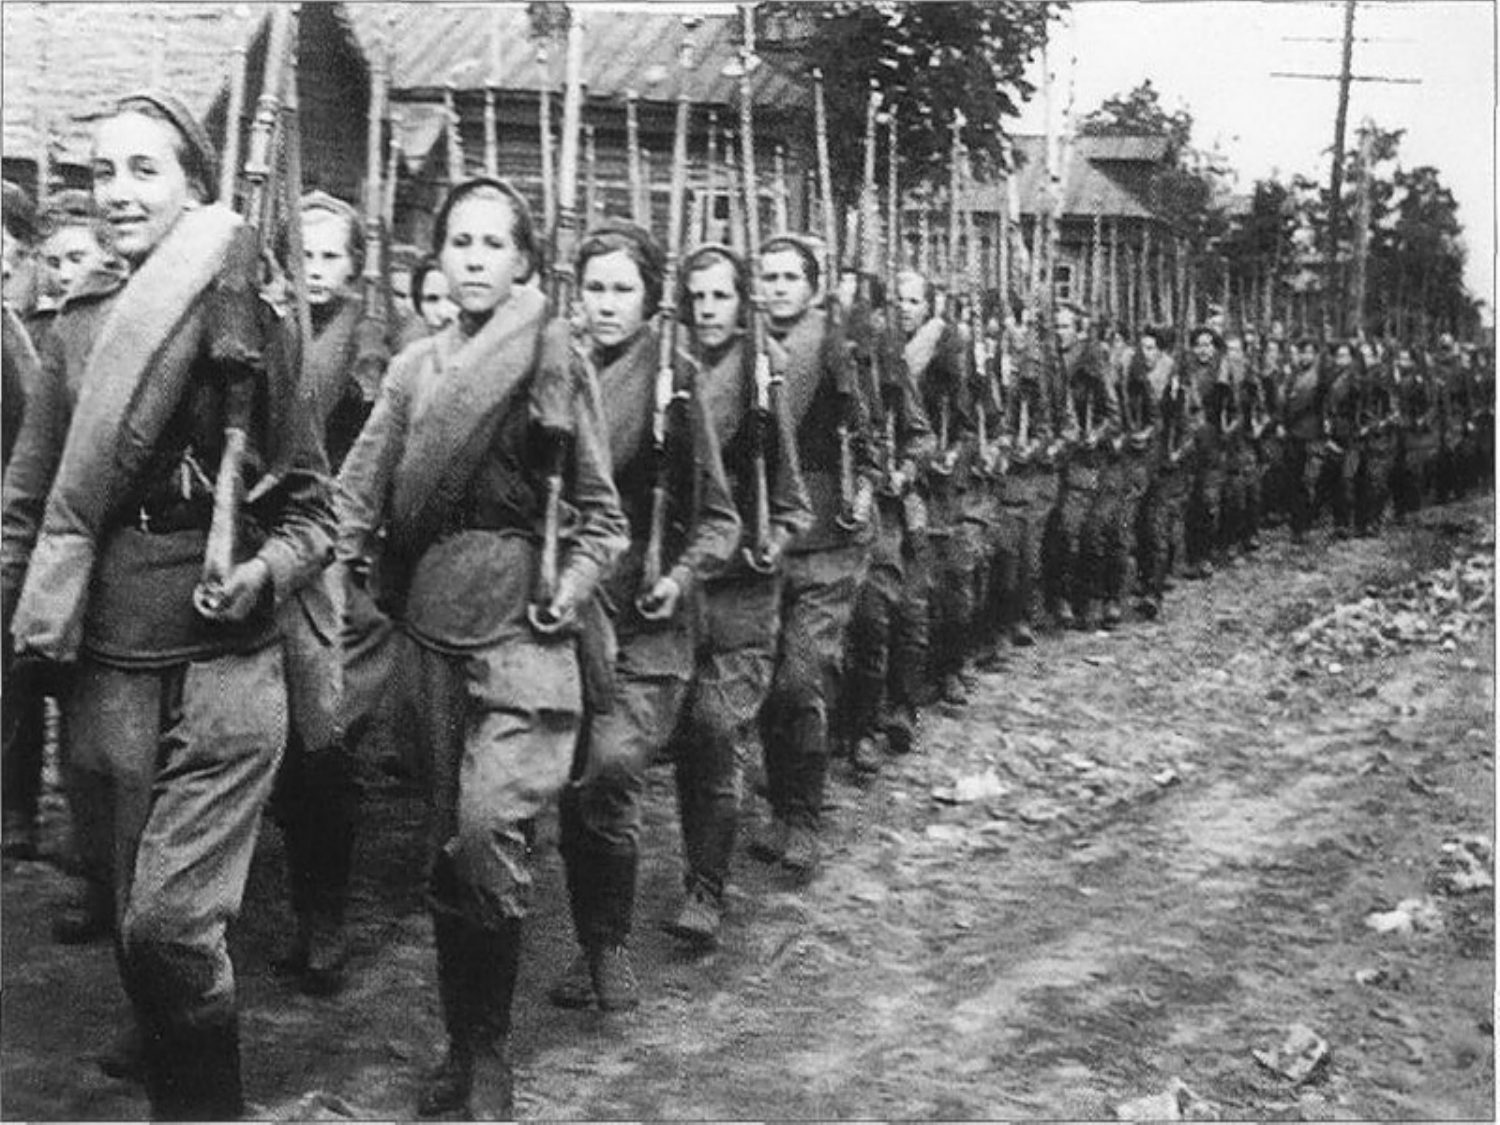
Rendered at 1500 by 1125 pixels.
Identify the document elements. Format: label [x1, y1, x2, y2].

list [0, 0, 1500, 1125]
